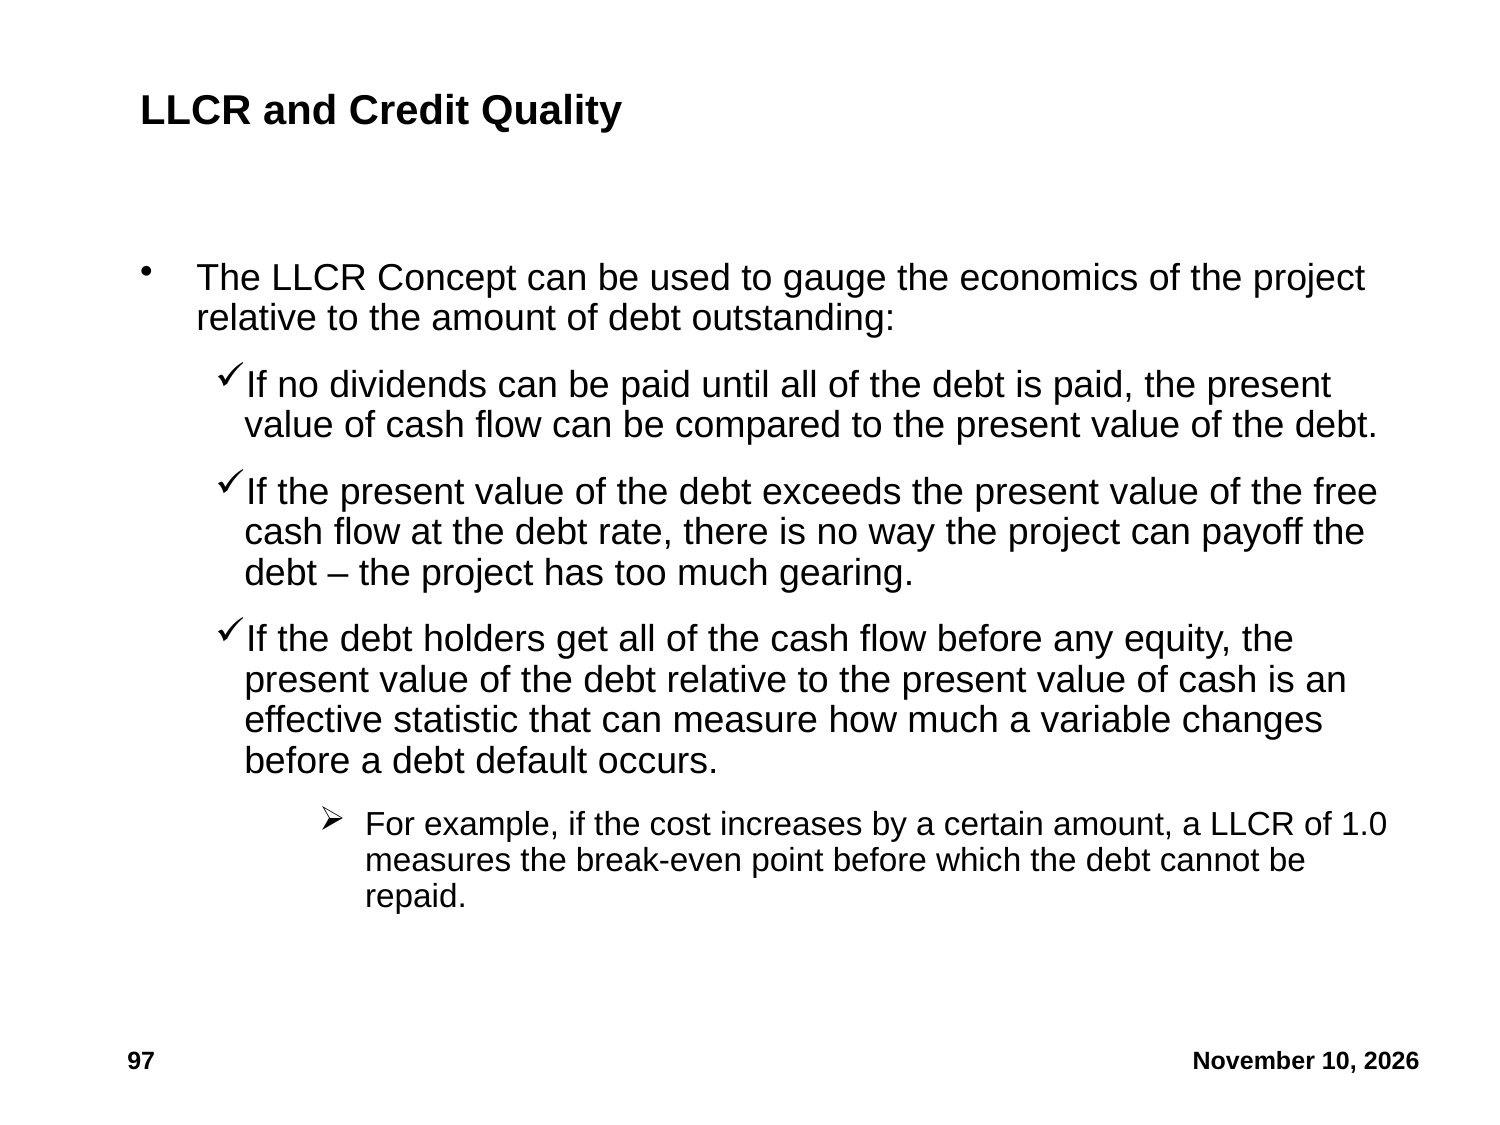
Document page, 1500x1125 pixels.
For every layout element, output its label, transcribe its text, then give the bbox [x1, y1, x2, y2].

list The LLCR Concept can be used to gauge the economics of the project relative to the amount of debt outstanding: If no dividends can be paid until all of the debt is paid, the present value of cash flow can be compared to the present value of the debt. If the present value of the debt exceeds the present value of the free cash flow at the debt rate, there is no way the project can payoff the debt – the project has too much gearing. If the debt holders get all of the cash flow before any equity, the present value of the debt relative to the present value of cash is an effective statistic that can measure how much a variable changes before a debt default occurs. For example, if the cost increases by a certain amount, a LLCR of 1.0 measures the break-even point before which the debt cannot be repaid. [124, 249, 1413, 1001]
title LLCR and Credit Quality [124, 74, 1376, 226]
